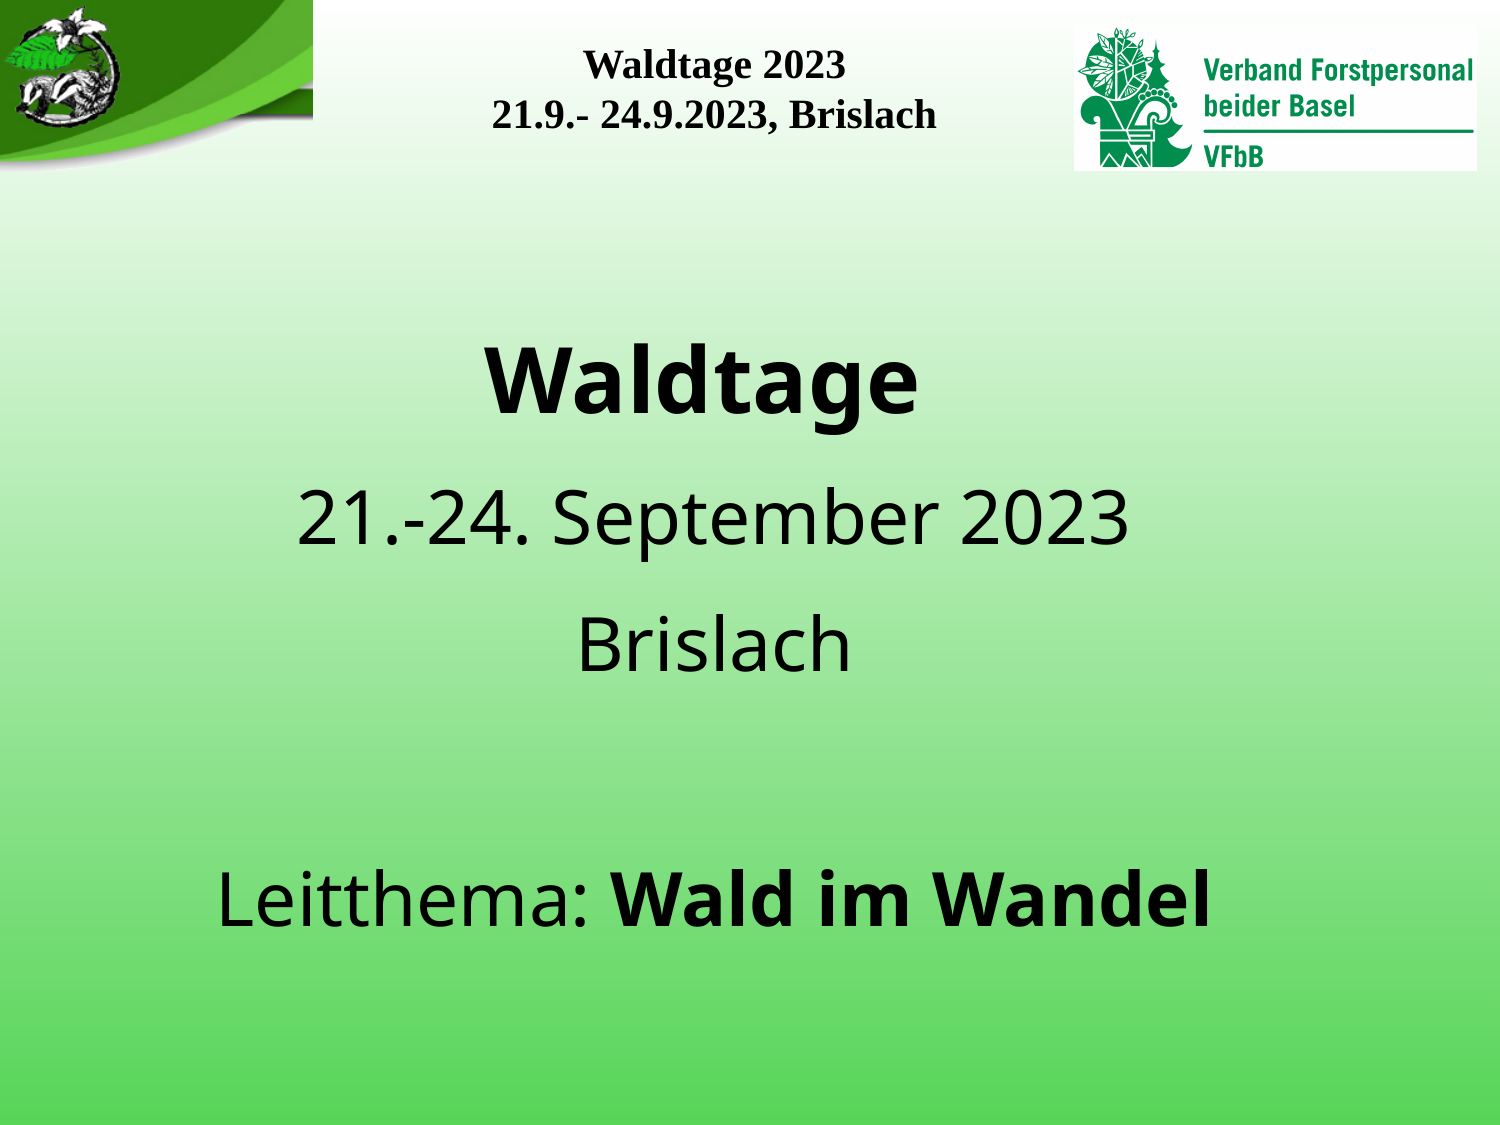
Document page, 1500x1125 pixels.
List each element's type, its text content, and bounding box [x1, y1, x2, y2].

picture [1074, 24, 1477, 171]
picture [0, 0, 313, 179]
text_box Waldtage 21.-24. September 2023 Brislach Leitthema: Wald im Wandel [64, 314, 1364, 950]
